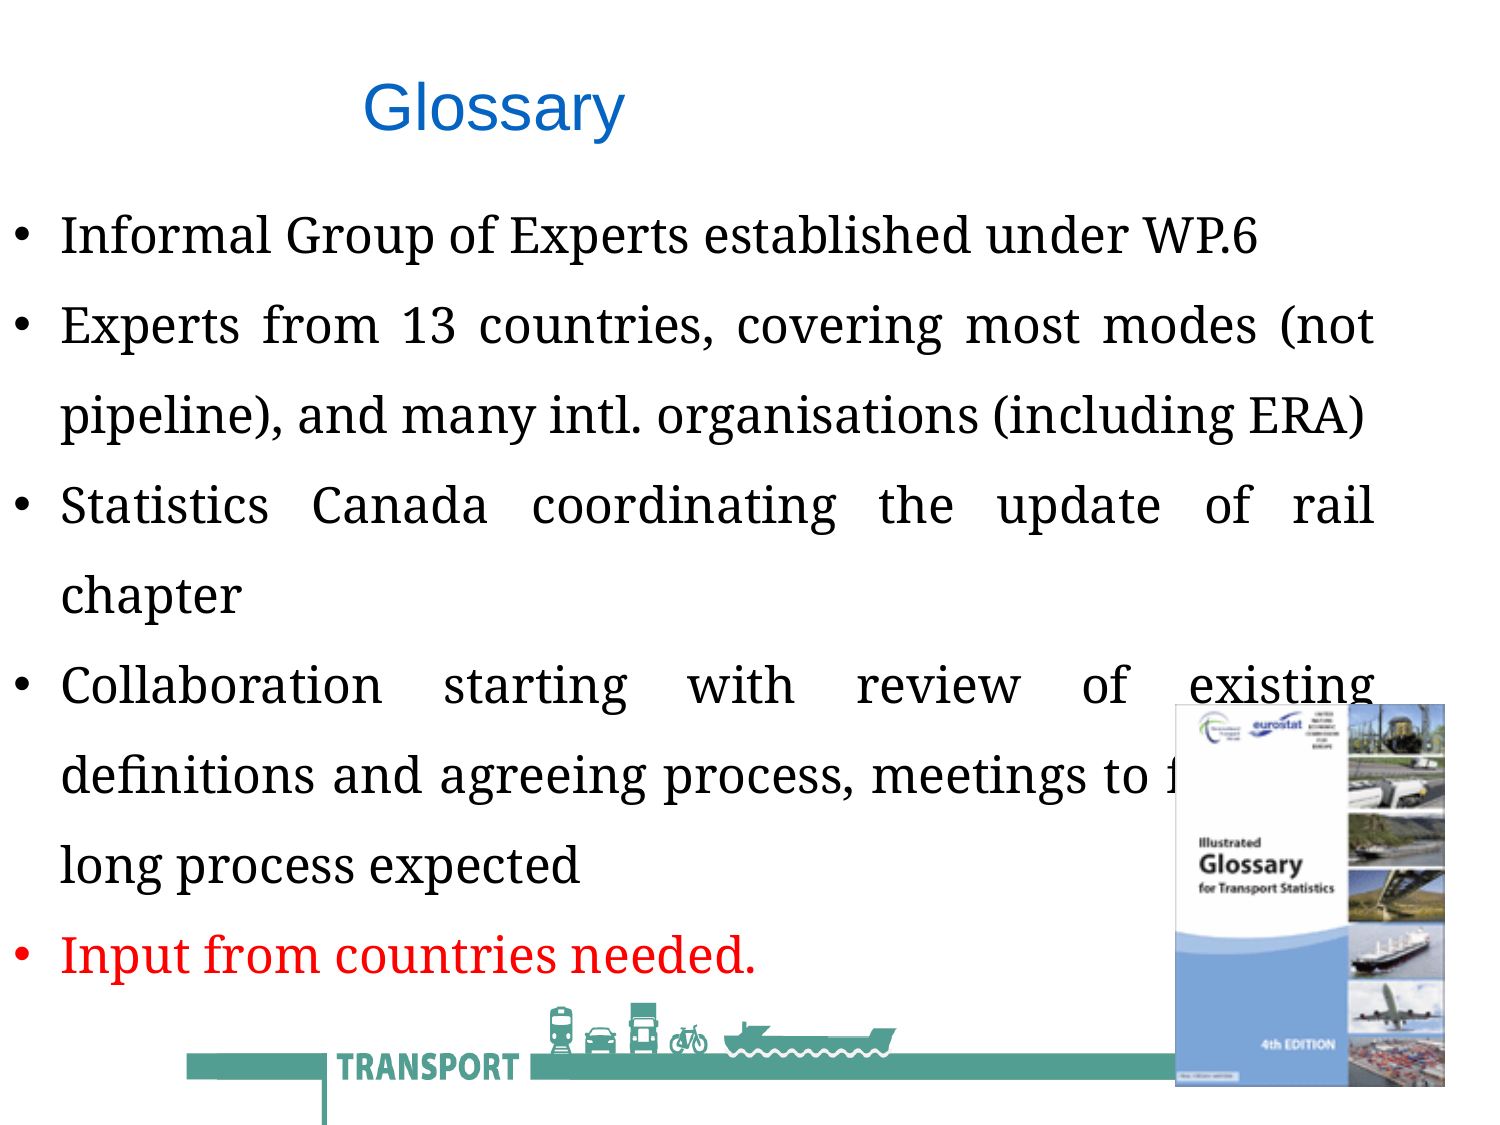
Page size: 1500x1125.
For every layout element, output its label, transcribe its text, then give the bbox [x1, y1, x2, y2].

text_box Informal Group of Experts established under WP.6 Experts from 13 countries, covering most modes (not pipeline), and many intl. organisations (including ERA) Statistics Canada coordinating the update of rail chapter Collaboration starting with review of existing definitions and agreeing process, meetings to follow; a long process expected Input from countries needed. [0, 165, 1391, 991]
picture [186, 704, 1445, 1125]
text_box Glossary revision process [491, 59, 1466, 166]
text_box Glossary [0, 65, 1057, 137]
